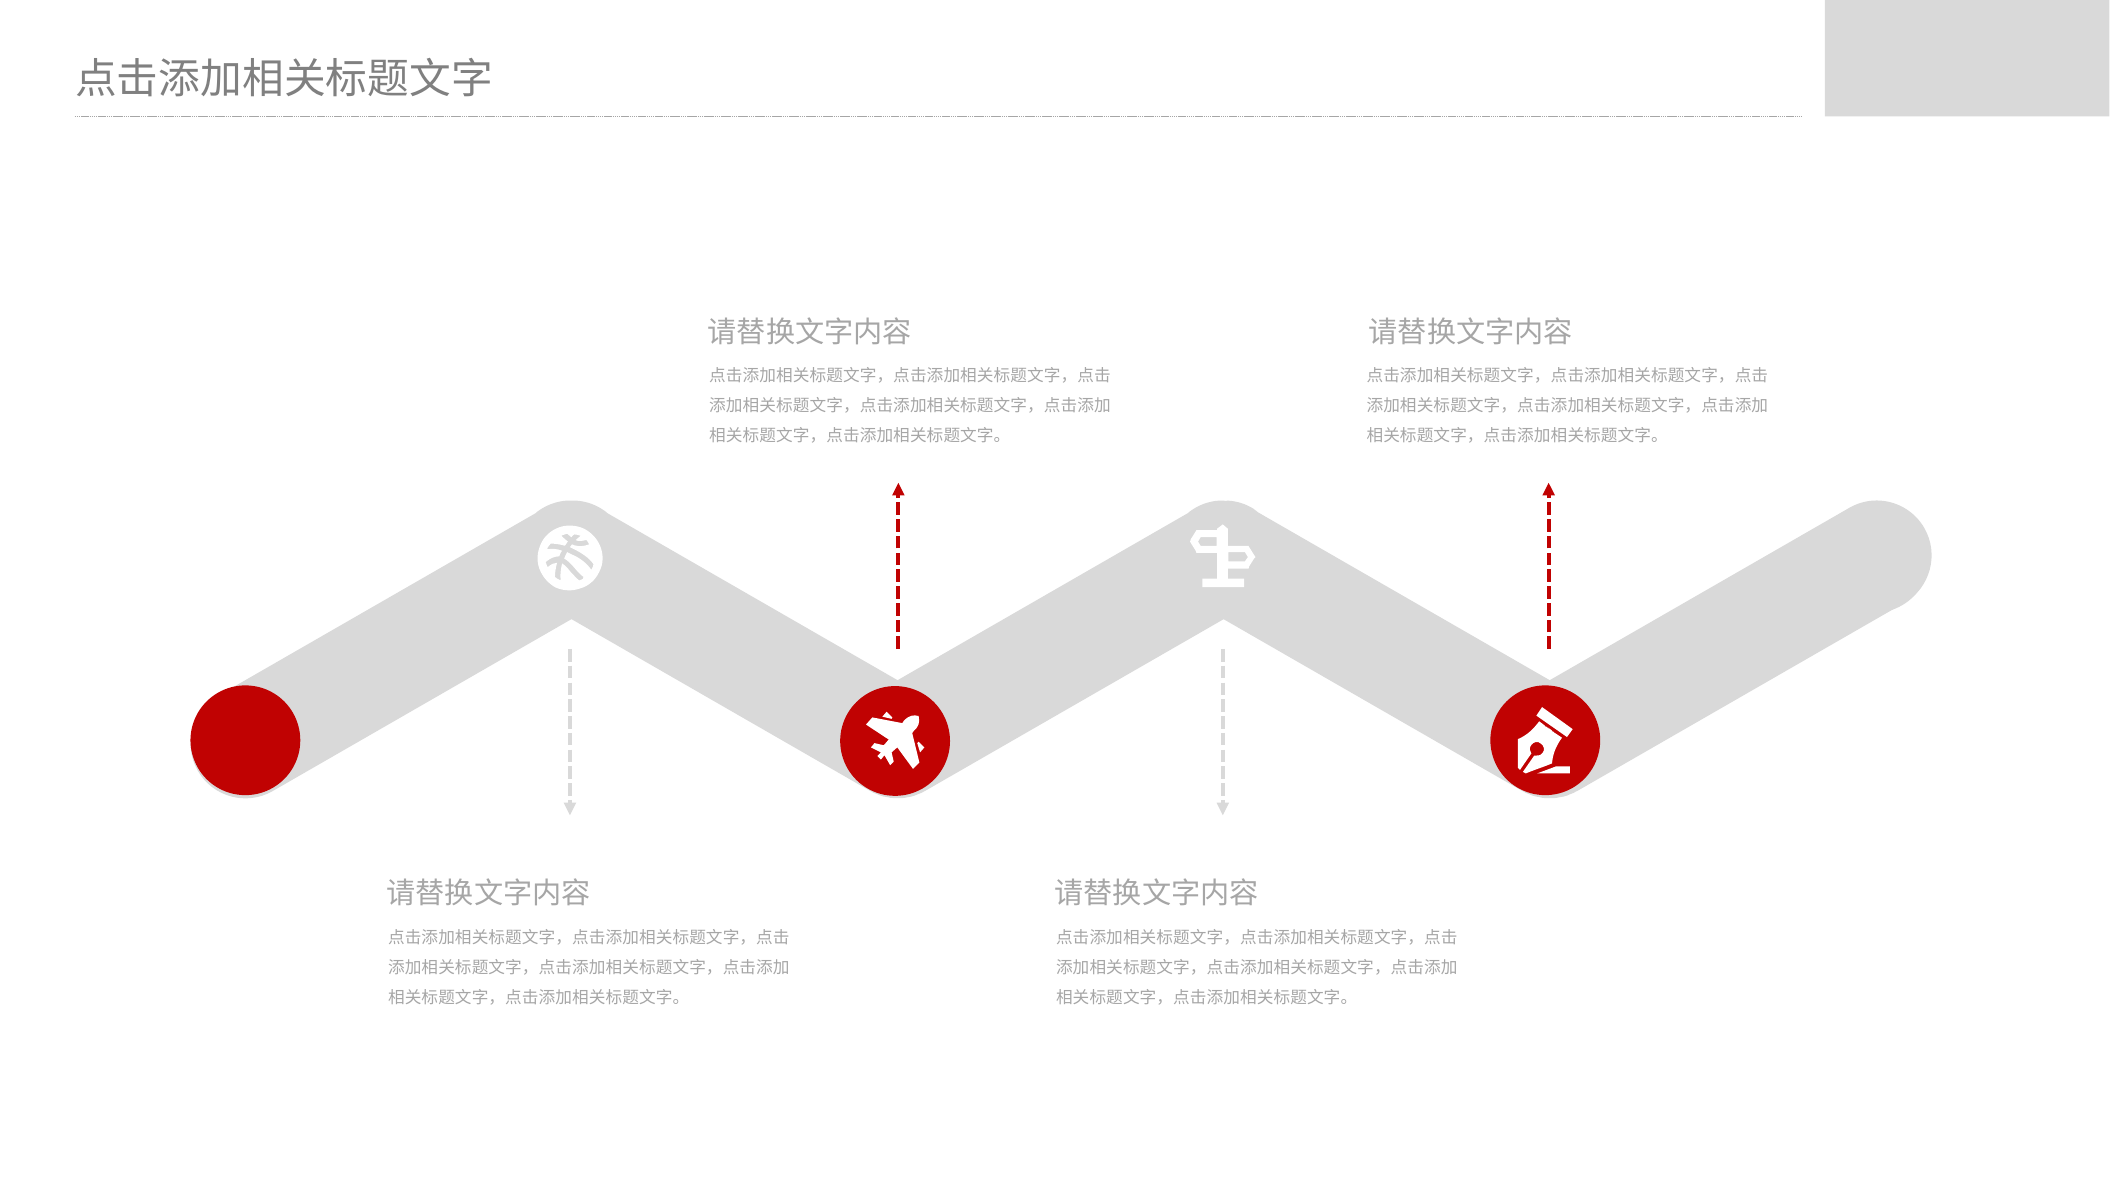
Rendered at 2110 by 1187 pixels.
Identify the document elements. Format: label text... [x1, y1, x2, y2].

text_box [190, 268, 1930, 1030]
text_box 点击添加相关标题文字 [59, 44, 563, 107]
